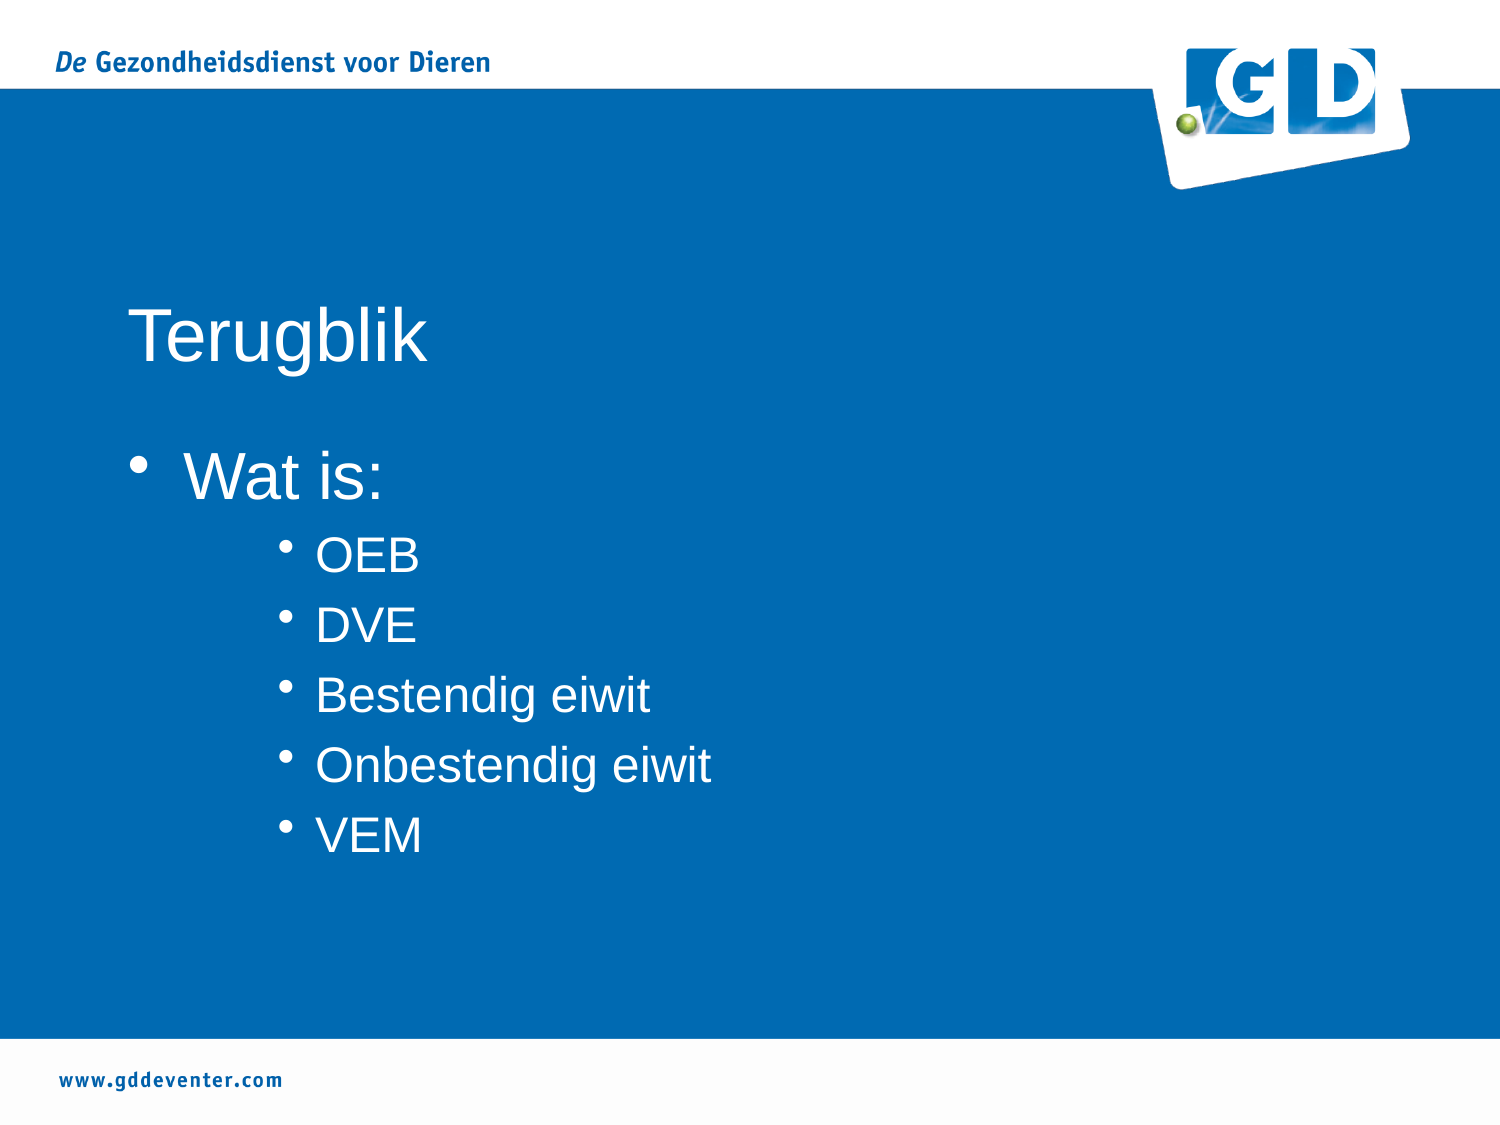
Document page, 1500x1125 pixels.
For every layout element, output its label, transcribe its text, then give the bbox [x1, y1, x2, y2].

picture [0, 0, 1500, 1125]
title Terugblik [112, 237, 1388, 424]
list Wat is: OEB DVE Bestendig eiwit Onbestendig eiwit VEM [112, 424, 1500, 1001]
